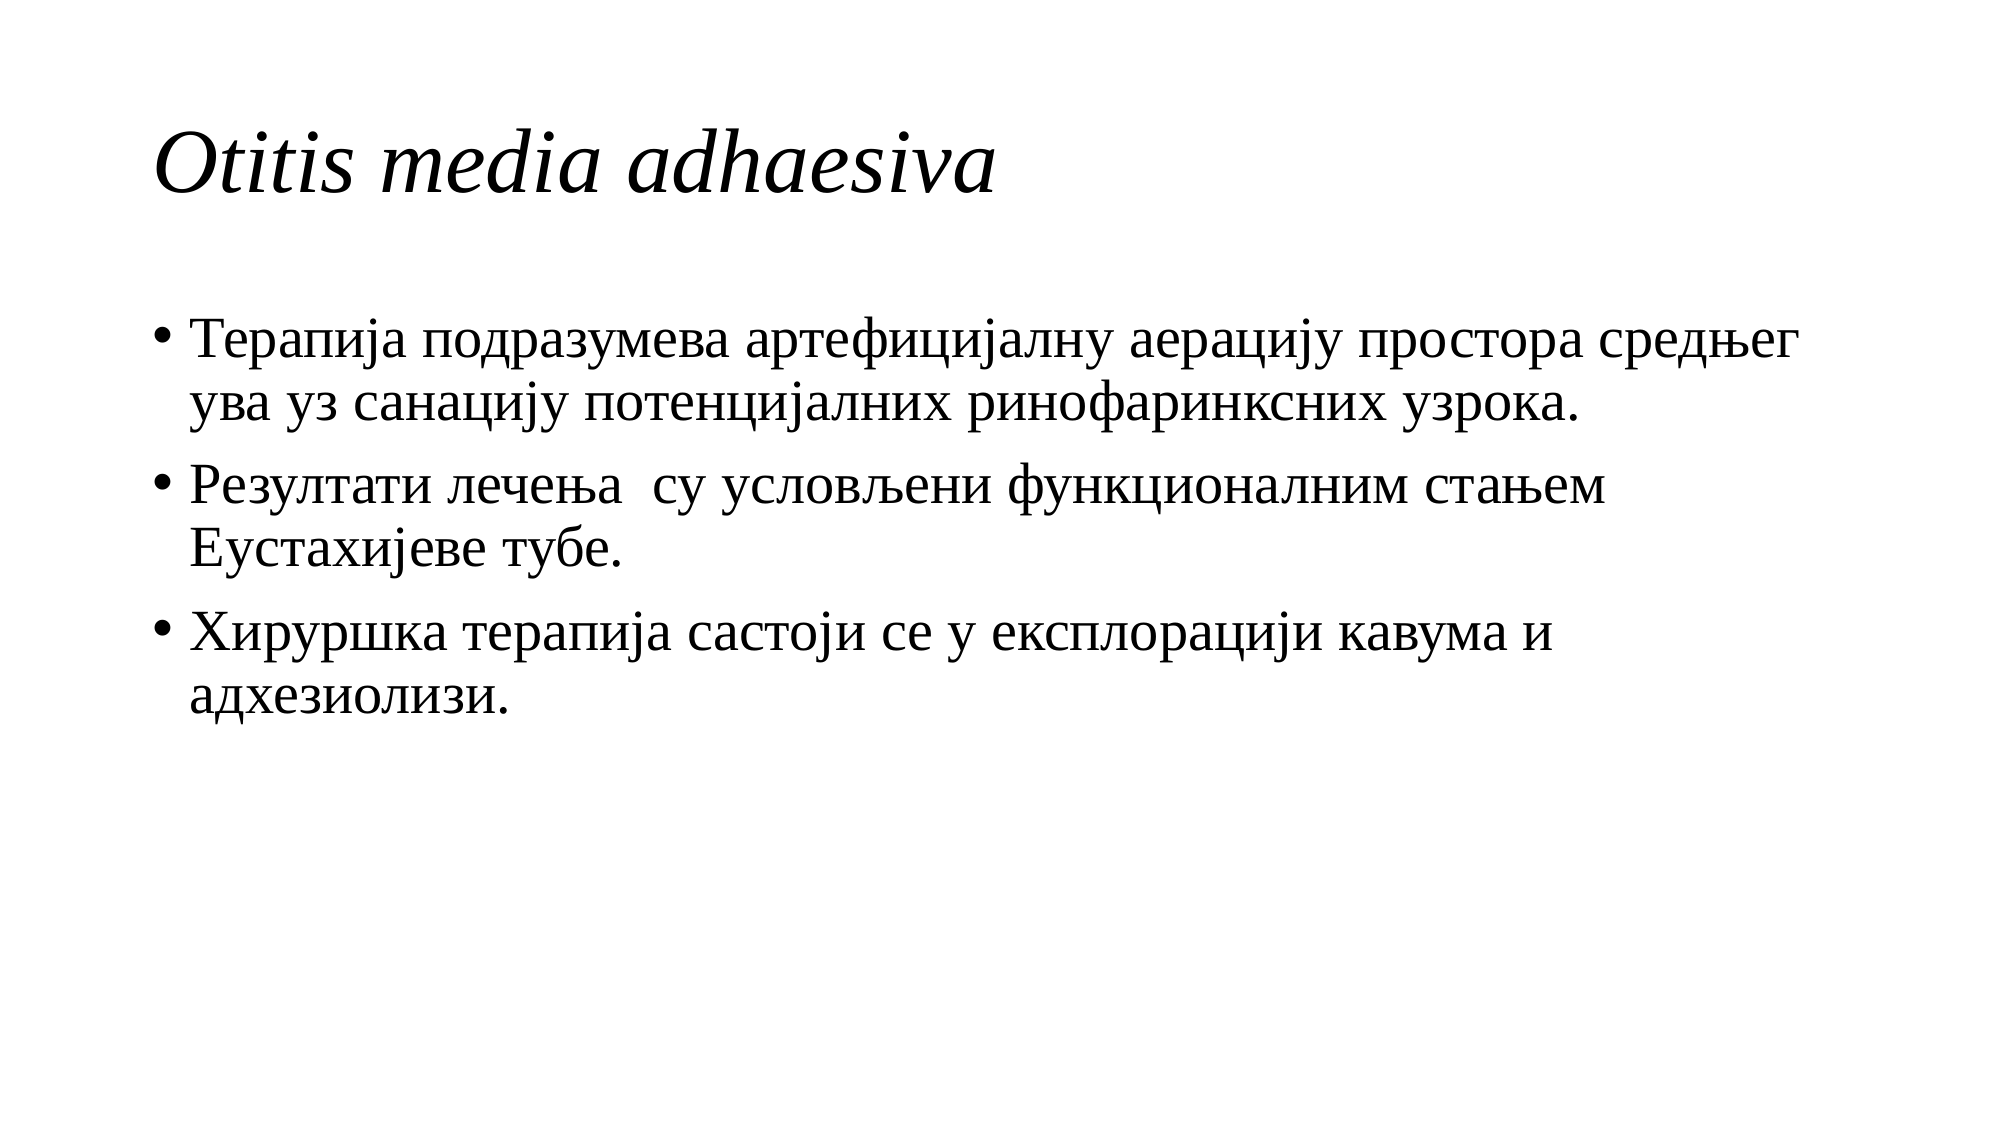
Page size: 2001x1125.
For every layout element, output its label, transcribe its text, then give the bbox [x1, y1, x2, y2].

list Терапија подразумева артефицијалну аерацију простора средњег ува уз санацију потенцијалних ринофаринксних узрока. Резултати лечења су условљени функционалним стањем Еустахијеве тубе. Хируршка терапија састоји се у експлорацији кавума и адхезиолизи. [137, 299, 1863, 1014]
title Otitis media adhaesiva [137, 59, 1863, 278]
